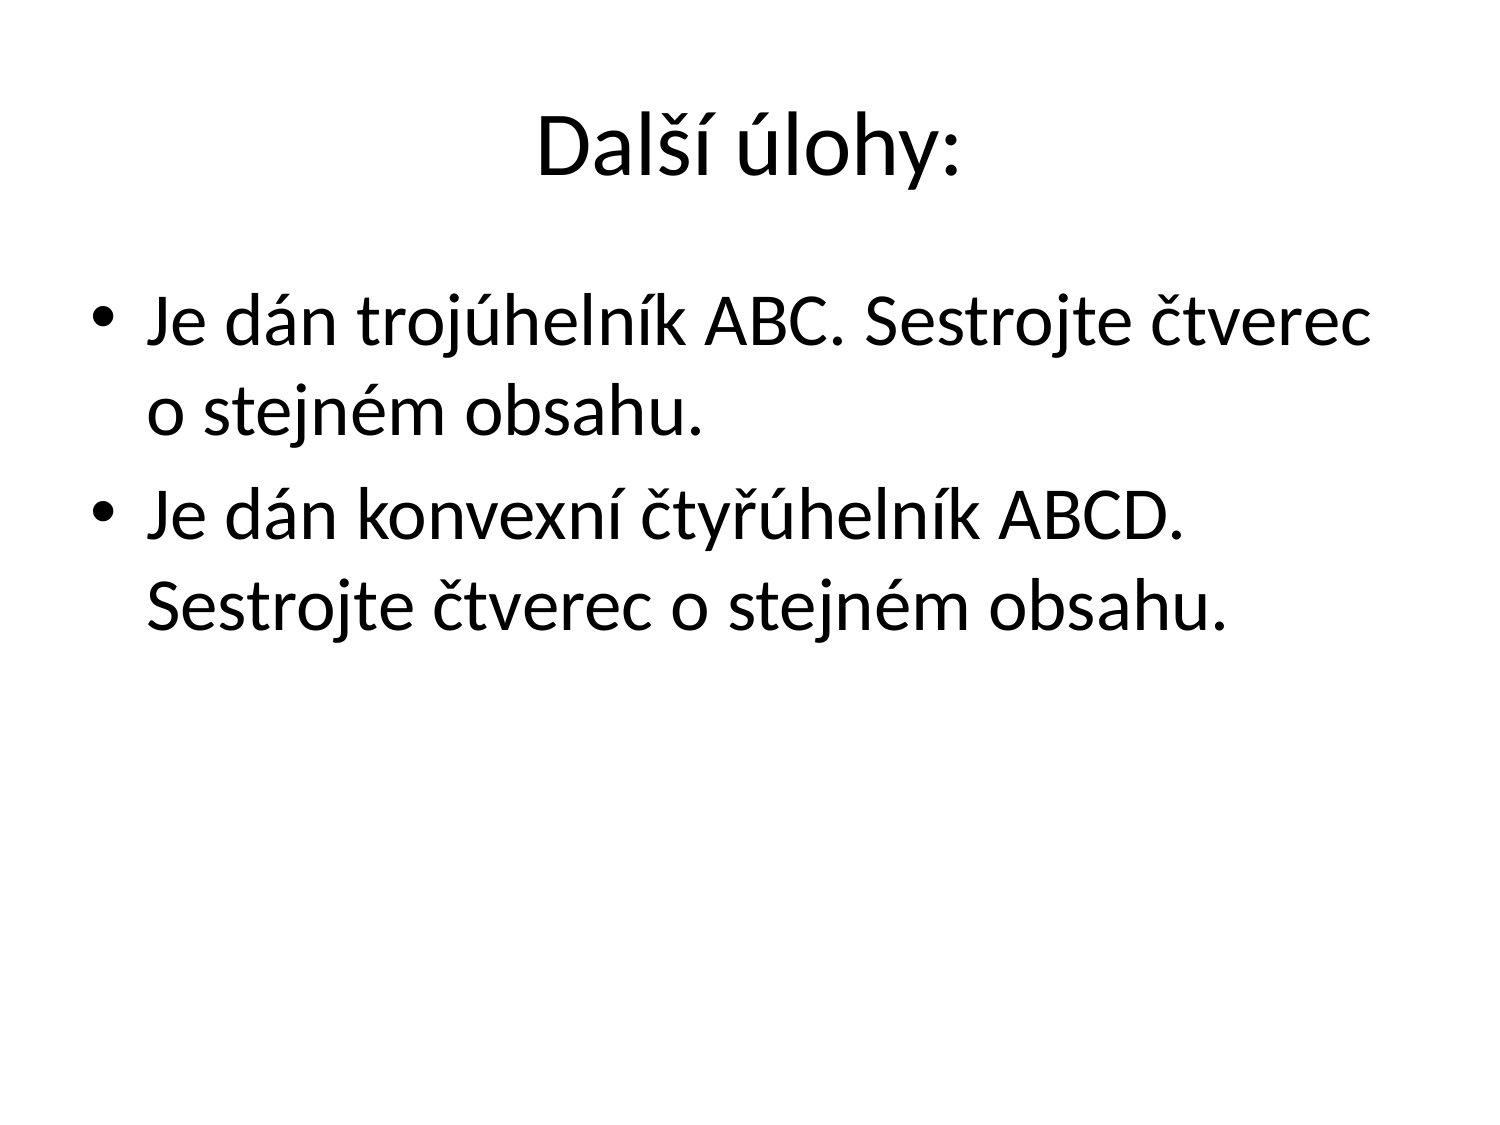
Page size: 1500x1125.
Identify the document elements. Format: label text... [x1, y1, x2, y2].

title Další úlohy: [75, 45, 1425, 233]
list Je dán trojúhelník ABC. Sestrojte čtverec o stejném obsahu. Je dán konvexní čtyřúhelník ABCD. Sestrojte čtverec o stejném obsahu. [75, 262, 1425, 1005]
